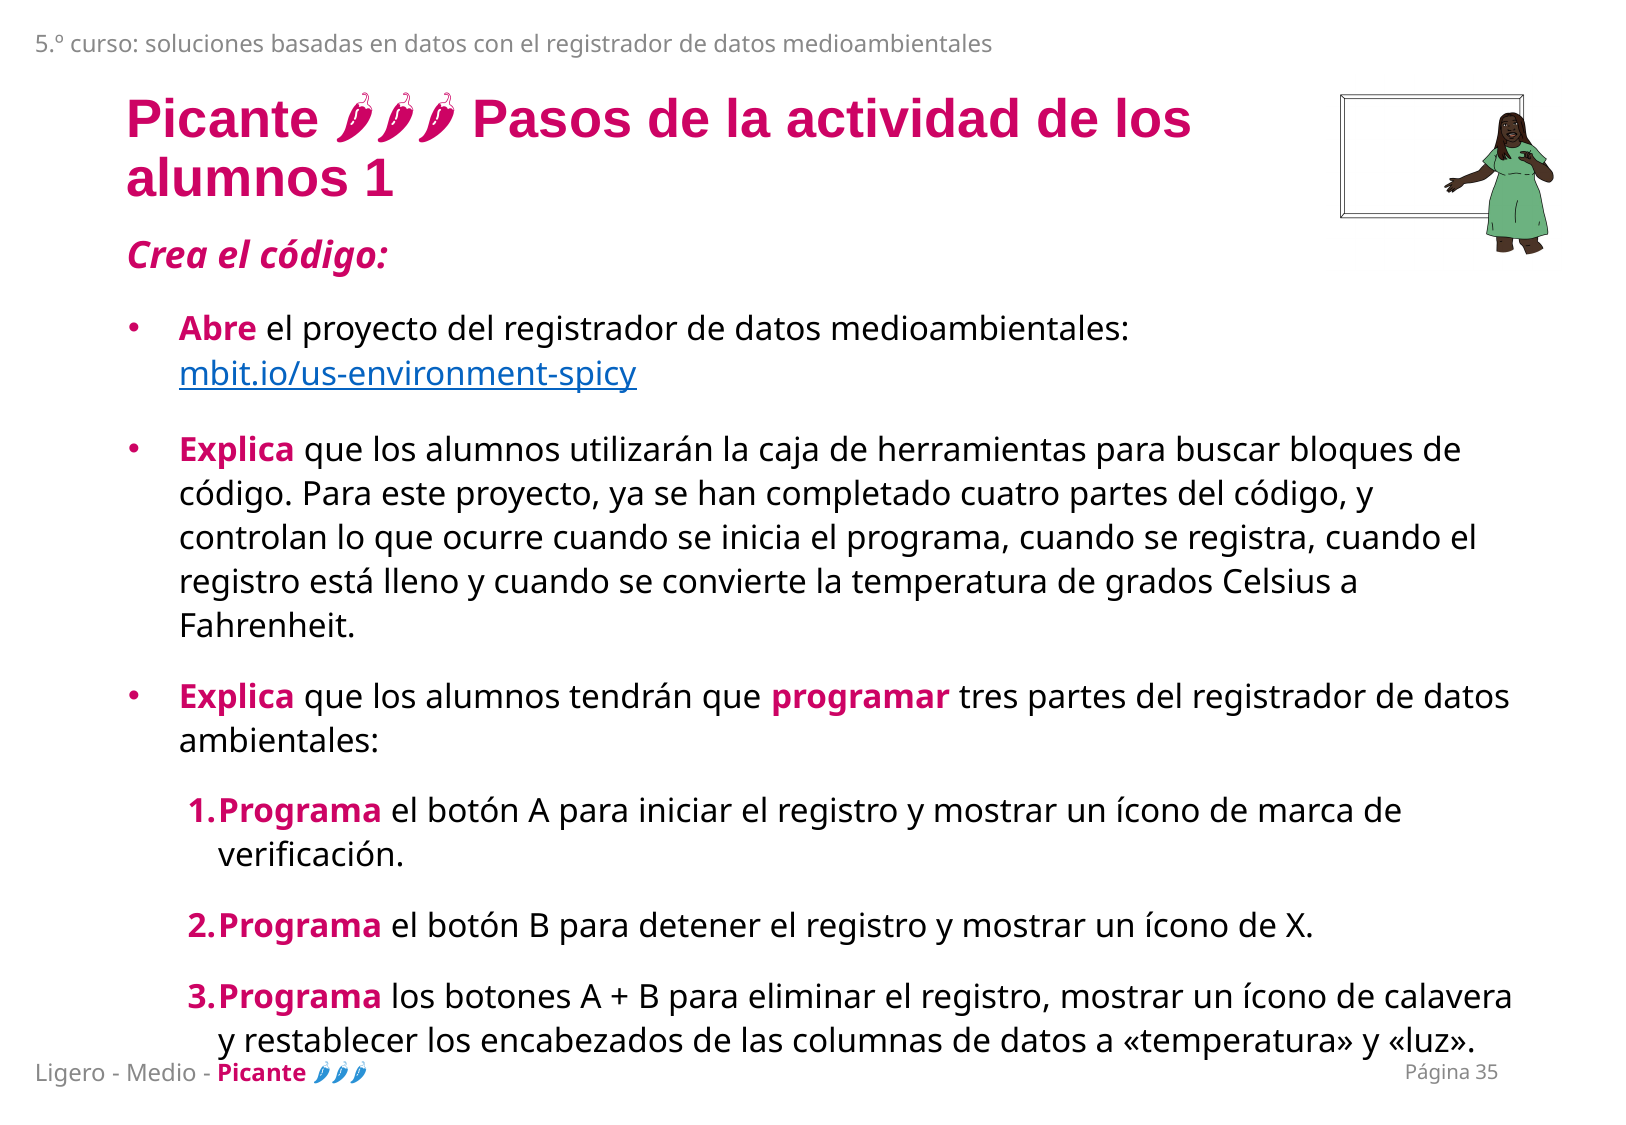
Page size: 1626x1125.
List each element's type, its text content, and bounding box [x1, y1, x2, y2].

text_box Ligero - Medio - Picante 🌶️🌶️🌶️ [19, 1042, 623, 1103]
picture [1326, 74, 1562, 271]
title Picante 🌶️🌶️🌶️ Pasos de la actividad de los alumnos 1 [111, 74, 1325, 219]
list Crea el código: Abre el proyecto del registrador de datos medioambientales: mbit.io/us-environment-spicy Explica que los alumnos utilizarán la caja de herramientas para buscar bloques de código. Para este proyecto, ya se han completado cuatro partes del código, y controlan lo que ocurre cuando se inicia el programa, cuando se registra, cuando el registro está lleno y cuando se convierte la temperatura de grados Celsius a Fahrenheit. Explica que los alumnos tendrán que programar tres partes del registrador de datos ambientales: Programa el botón A para iniciar el registro y mostrar un ícono de marca de verificación. Programa el botón B para detener el registro y mostrar un ícono de X. Programa los botones A + B para eliminar el registro, mostrar un ícono de calavera y restablecer los encabezados de las columnas de datos a «temperatura» y «luz». [111, 219, 1545, 998]
slide_number Página 35 [1147, 1042, 1514, 1103]
